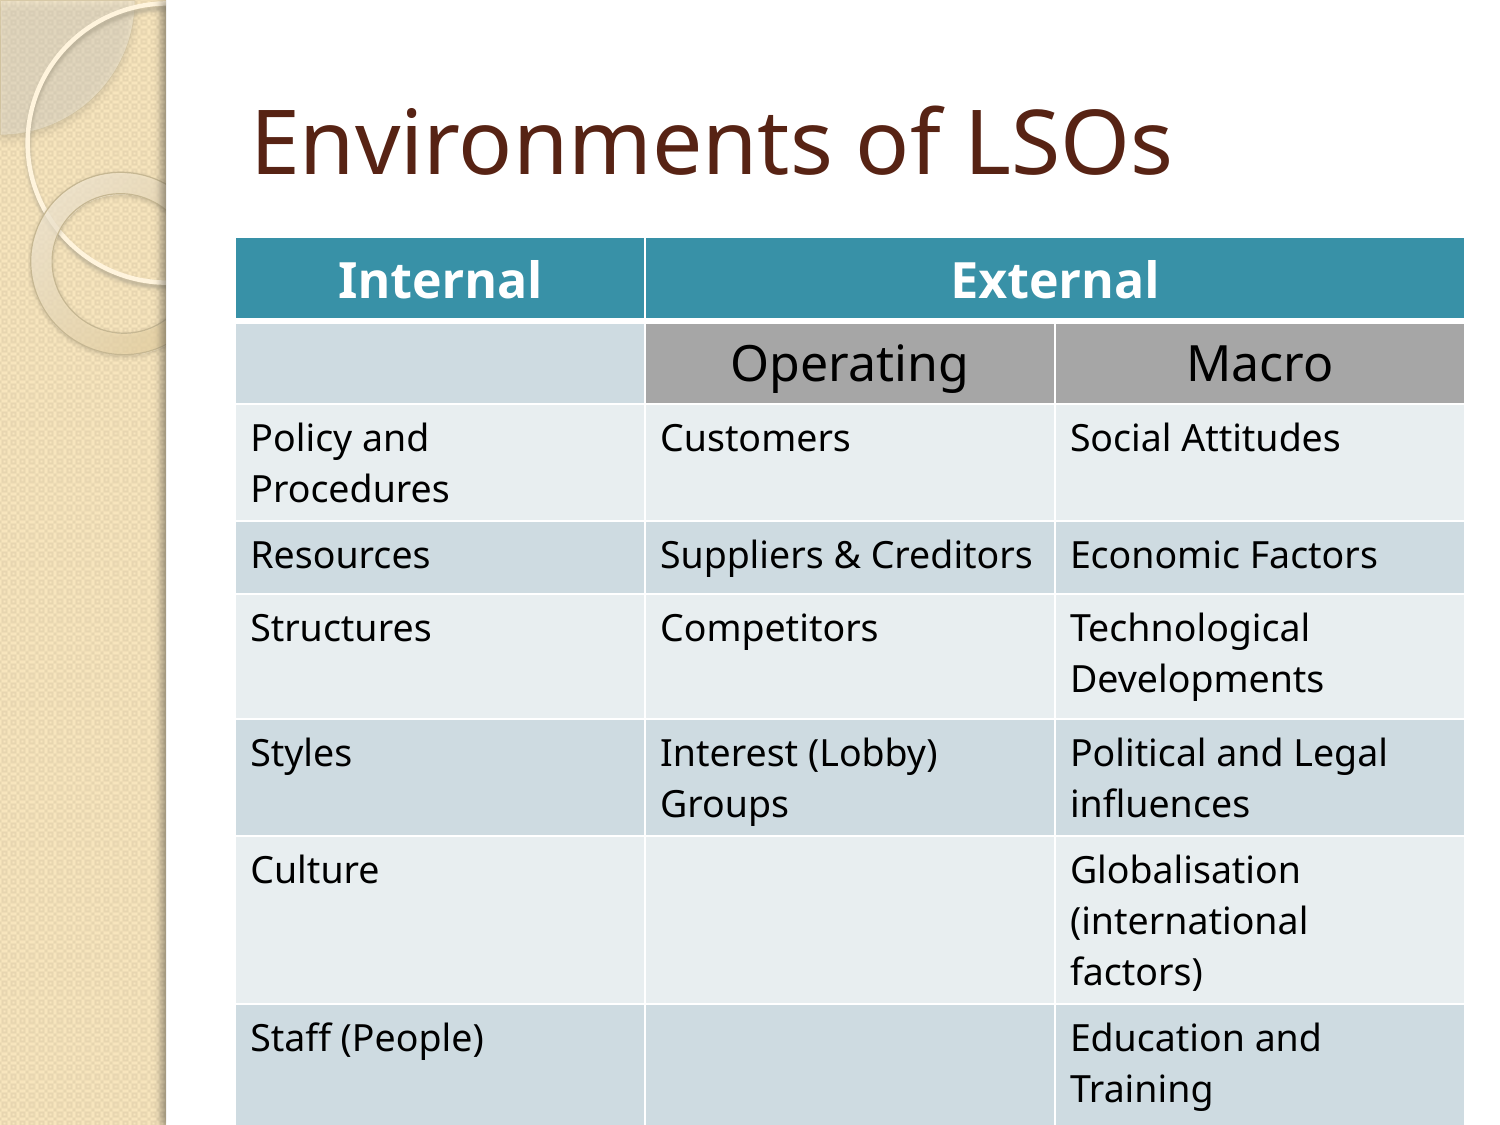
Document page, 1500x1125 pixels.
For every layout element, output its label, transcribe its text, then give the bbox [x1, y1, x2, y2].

table_cell Resources [236, 522, 644, 593]
table_cell Globalisation (international factors) [1056, 837, 1464, 1003]
table_cell Structures [236, 595, 644, 718]
table_cell Economic Factors [1056, 522, 1464, 593]
table_cell Operating [646, 324, 1054, 403]
table_cell [646, 1005, 1054, 1125]
table_header External [646, 238, 1464, 318]
title Environments of LSOs [235, 45, 1466, 233]
table_cell Competitors [646, 595, 1054, 718]
table_cell Macro [1056, 324, 1464, 403]
table_cell Interest (Lobby) Groups [646, 720, 1054, 835]
table_cell [646, 837, 1054, 1003]
table_cell Customers [646, 405, 1054, 520]
table_header Internal [236, 238, 644, 318]
table_cell Policy and Procedures [236, 405, 644, 520]
table_cell Staff (People) [236, 1005, 644, 1125]
table_cell Social Attitudes [1056, 405, 1464, 520]
table_cell Political and Legal influences [1056, 720, 1464, 835]
table_cell Education and Training [1056, 1005, 1464, 1125]
table_cell Suppliers & Creditors [646, 522, 1054, 593]
table_cell Styles [236, 720, 644, 835]
table_cell Technological Developments [1056, 595, 1464, 718]
table_cell Culture [236, 837, 644, 1003]
table_cell [236, 324, 644, 403]
